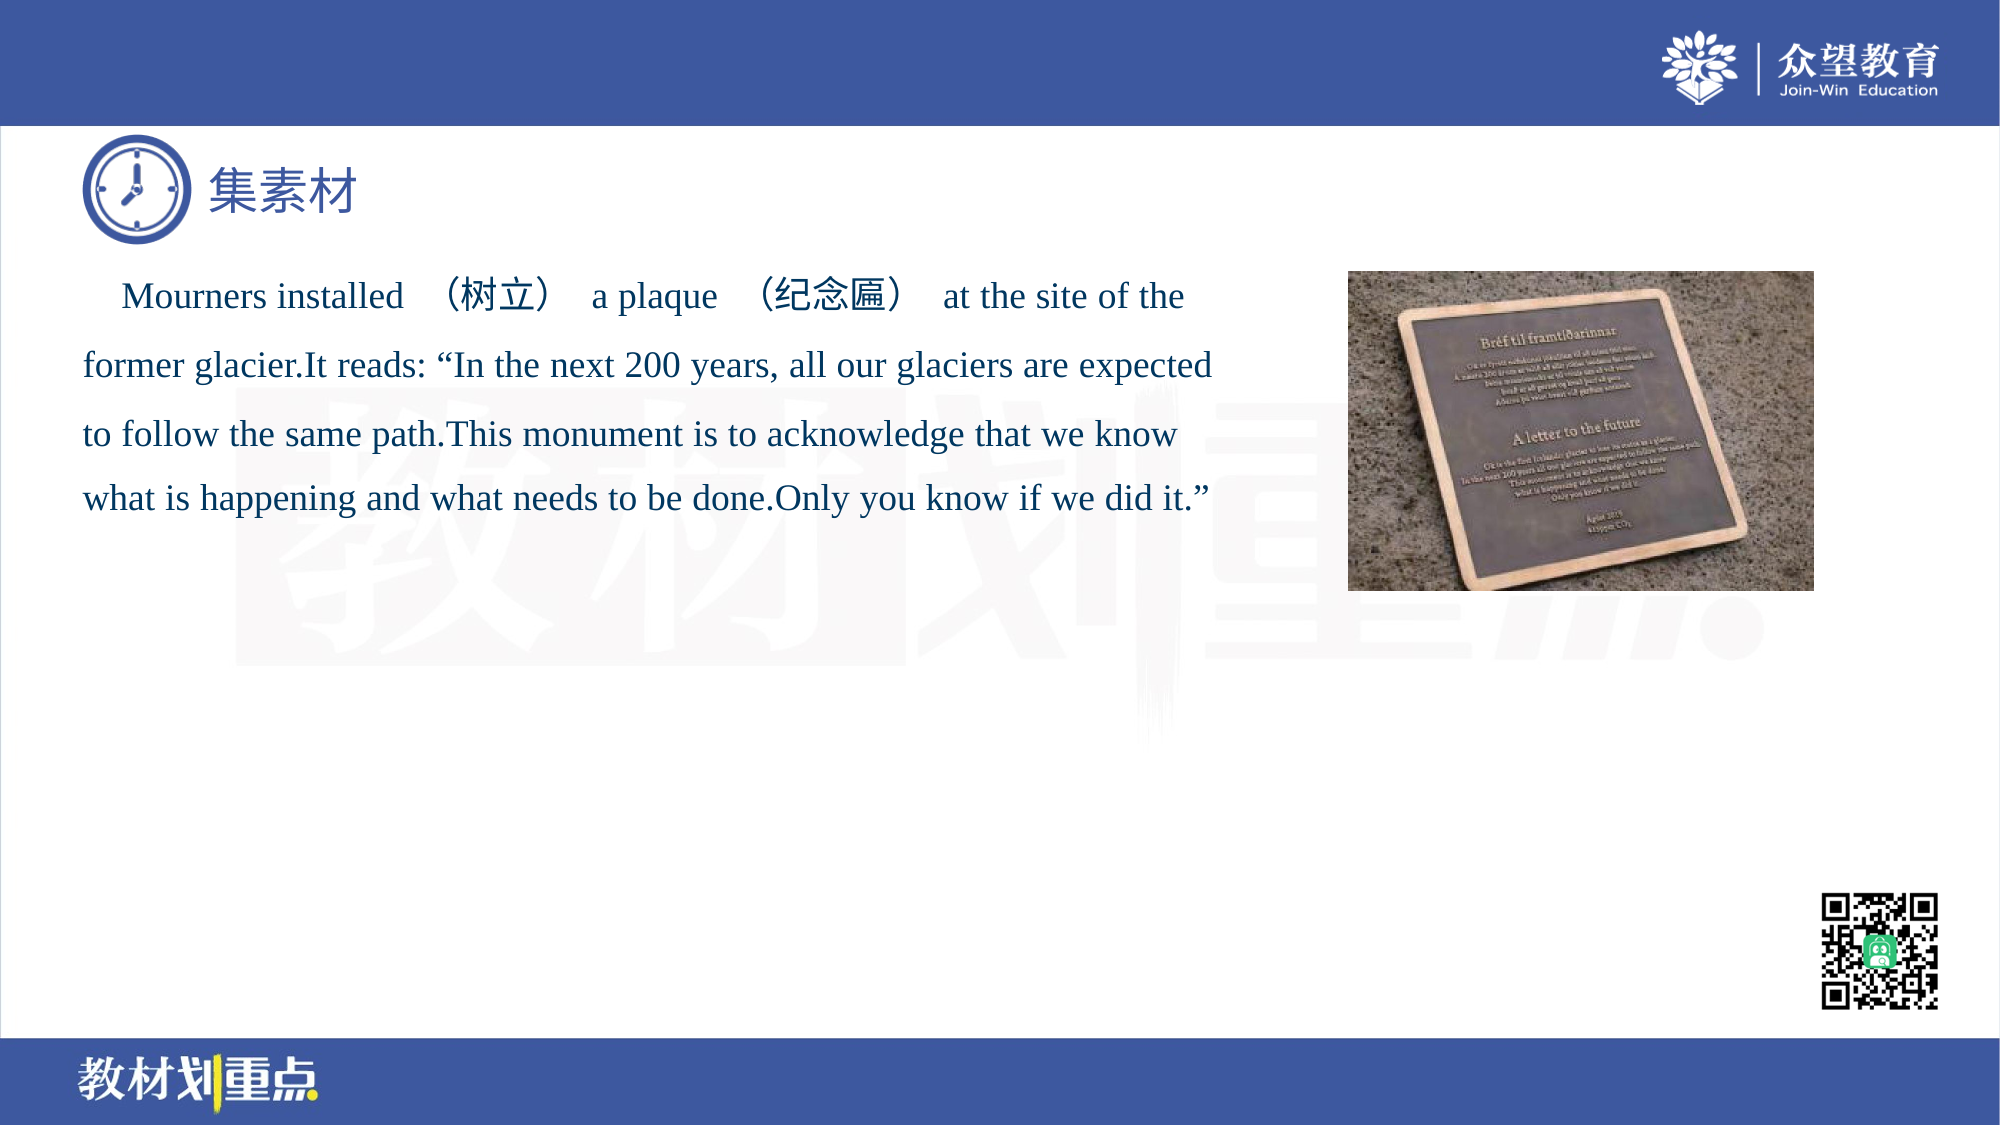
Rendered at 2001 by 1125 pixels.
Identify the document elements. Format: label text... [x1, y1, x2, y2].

picture [0, 0, 2000, 1125]
text_box Mourners installed （树立） a plaque （纪念匾） at the site of the former glacier.It reads: “In the next 200 years, all our glaciers are expected to follow the same path.This monument is to acknowledge that we know what is happening and what needs to be done.Only you know if we did it.” [82, 247, 1329, 512]
